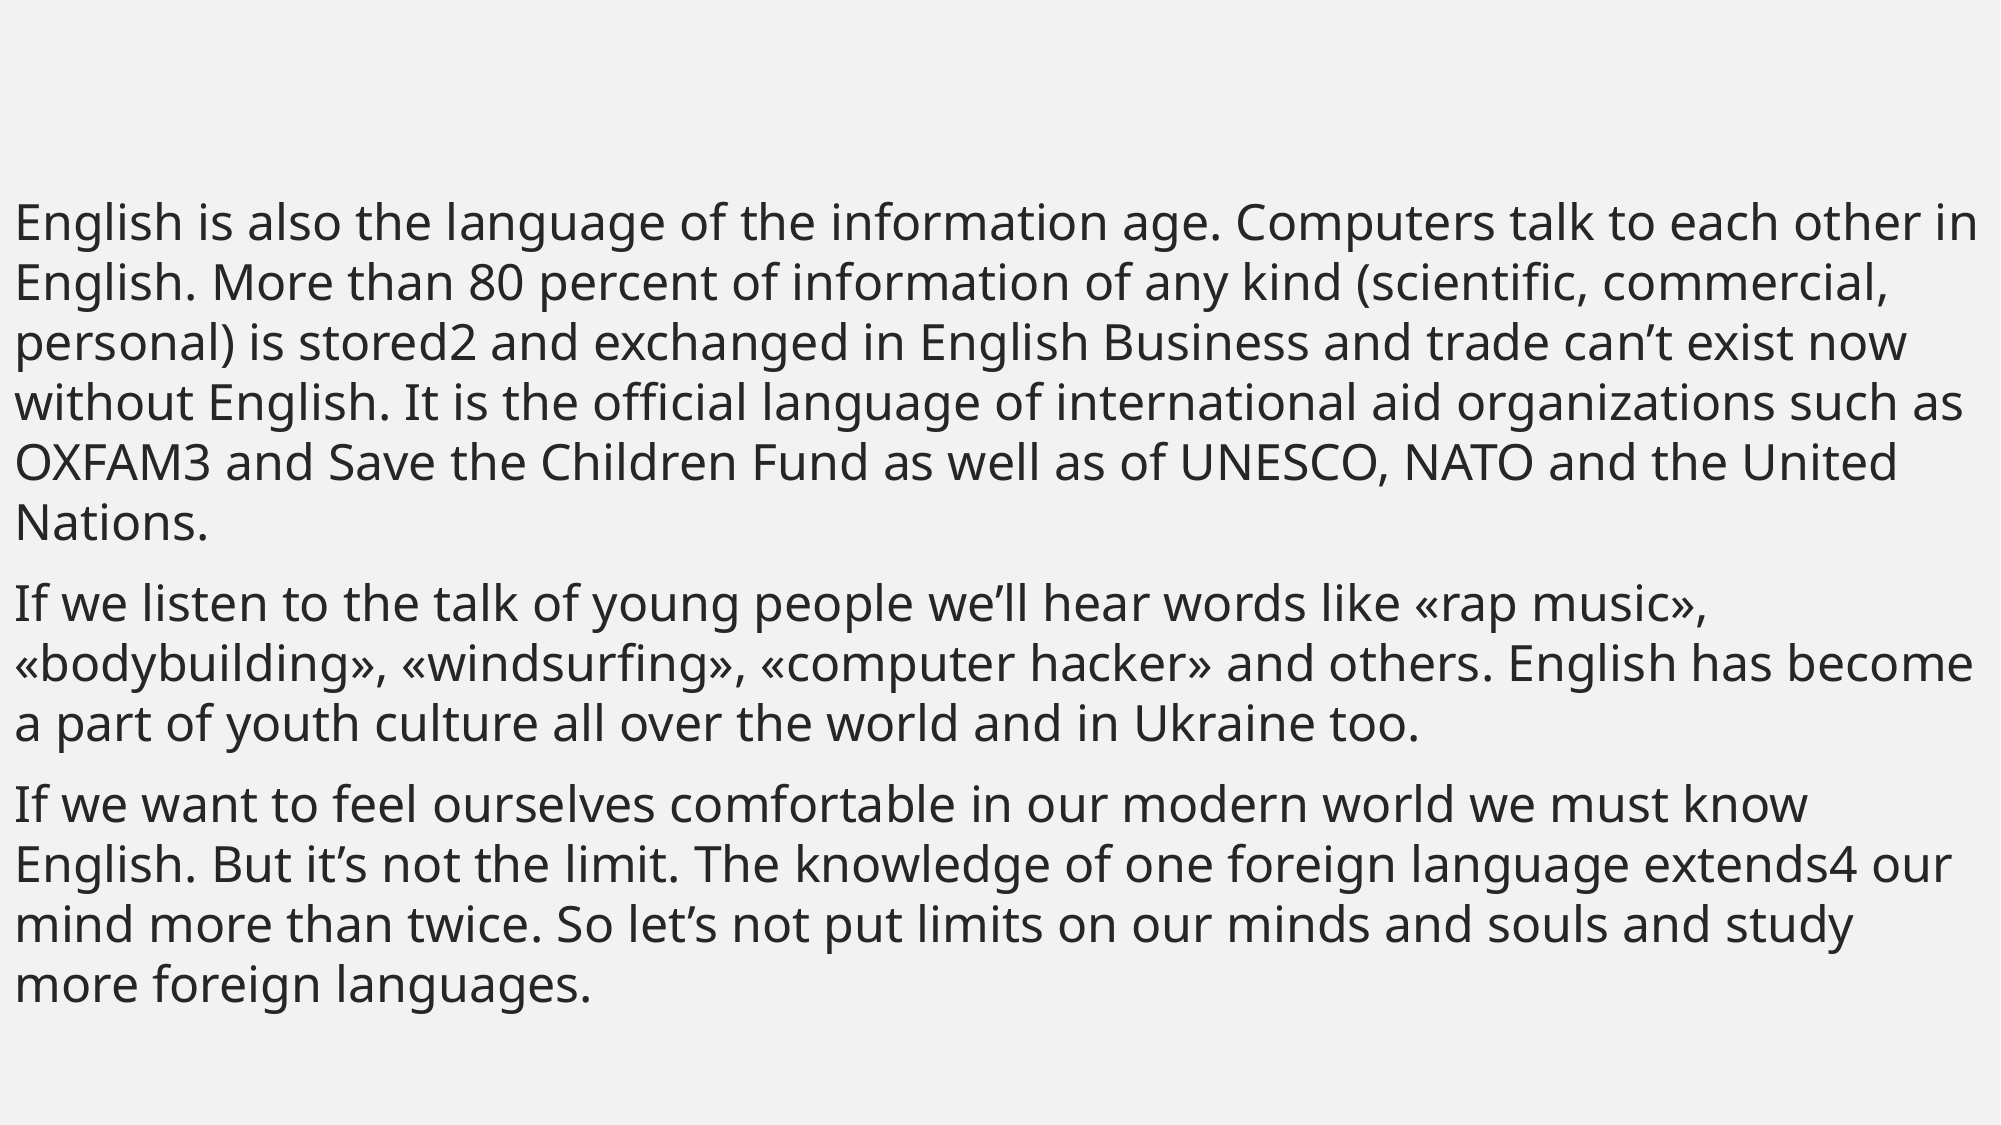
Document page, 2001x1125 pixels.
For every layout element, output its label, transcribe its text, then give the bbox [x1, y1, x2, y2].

list English is also the language of the information age. Computers talk to each other in English. More than 80 percent of information of any kind (scientific, commercial, personal) is stored2 and exchanged in English Business and trade can’t exist now without English. It is the official language of international aid organizations such as OXFAM3 and Save the Children Fund as well as of UNESCO, NATO and the United Nations. If we listen to the talk of young people we’ll hear words like «rap music», «bodybuilding», «windsurfing», «computer hacker» and others. English has become a part of youth culture all over the world and in Ukraine too. If we want to feel ourselves comfortable in our modern world we must know English. But it’s not the limit. The knowledge of one foreign language extends4 our mind more than twice. So let’s not put limits on our minds and souls and study more foreign languages. [0, 182, 2000, 1125]
